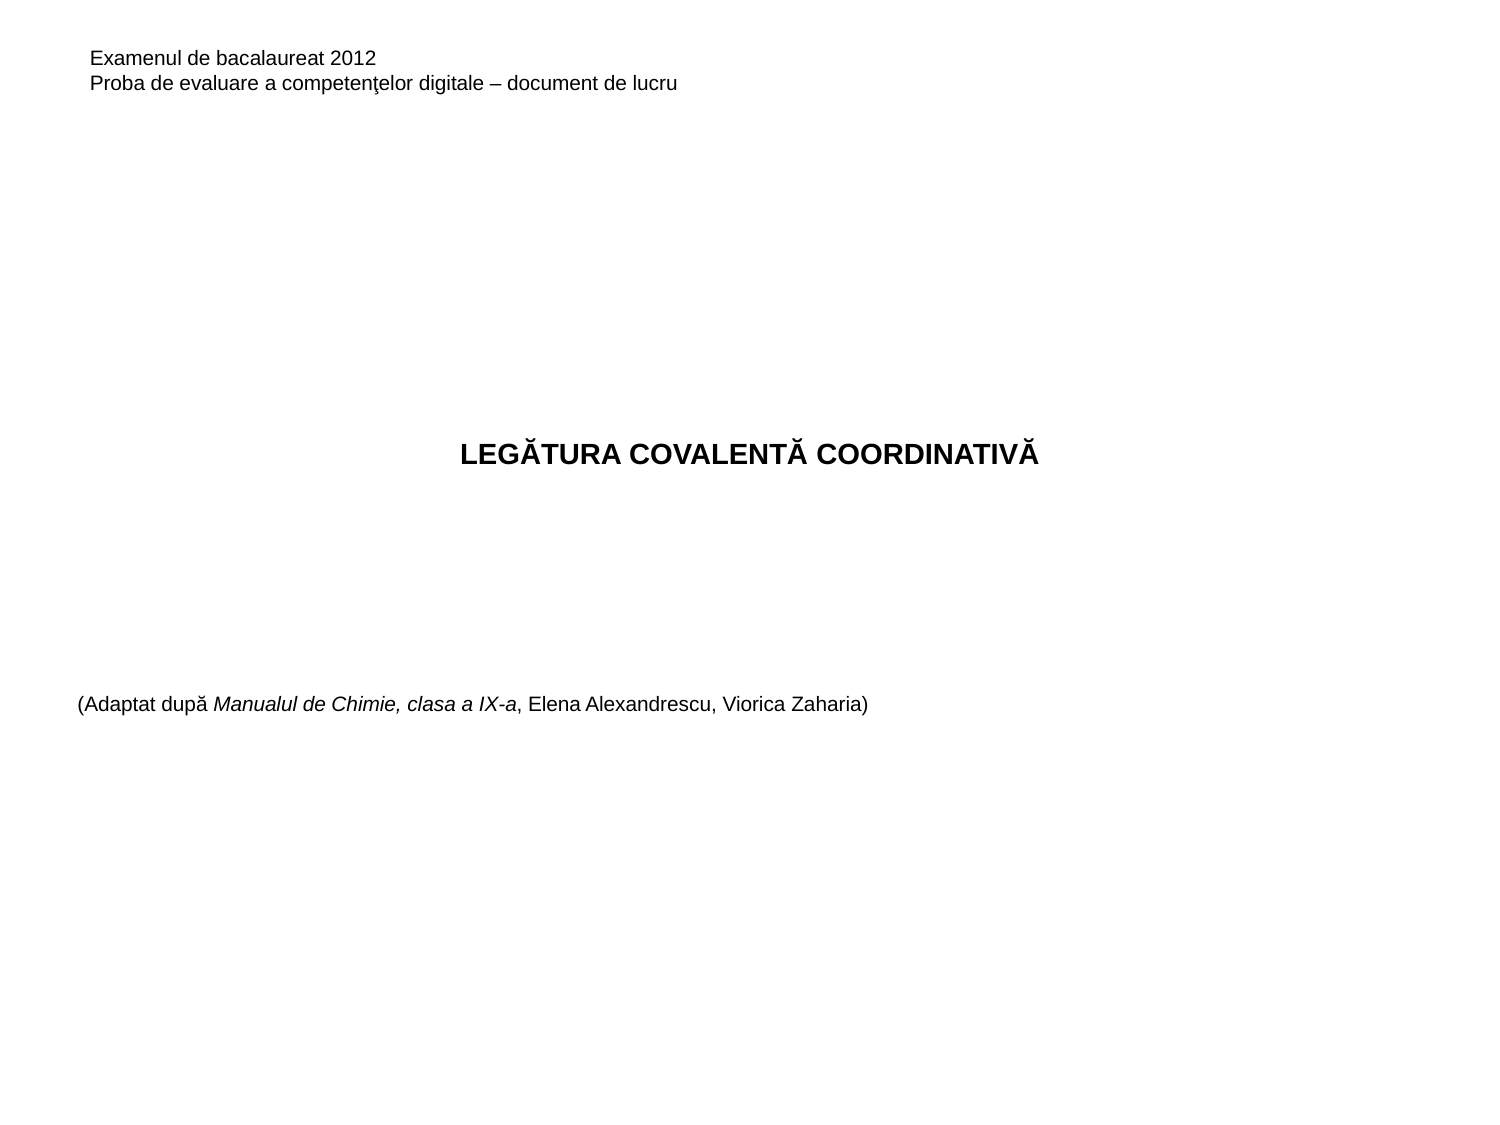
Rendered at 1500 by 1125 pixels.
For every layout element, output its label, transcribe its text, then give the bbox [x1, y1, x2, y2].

subtitle (Adaptat după Manualul de Chimie, clasa a IX-a, Elena Alexandrescu, Viorica Zaharia) [62, 637, 1413, 776]
text_box Examenul de bacalaureat 2012 Proba de evaluare a competenţelor digitale – document de lucru [75, 37, 1388, 103]
title LEGĂTURA COVALENTĂ COORDINATIVĂ [112, 349, 1388, 591]
